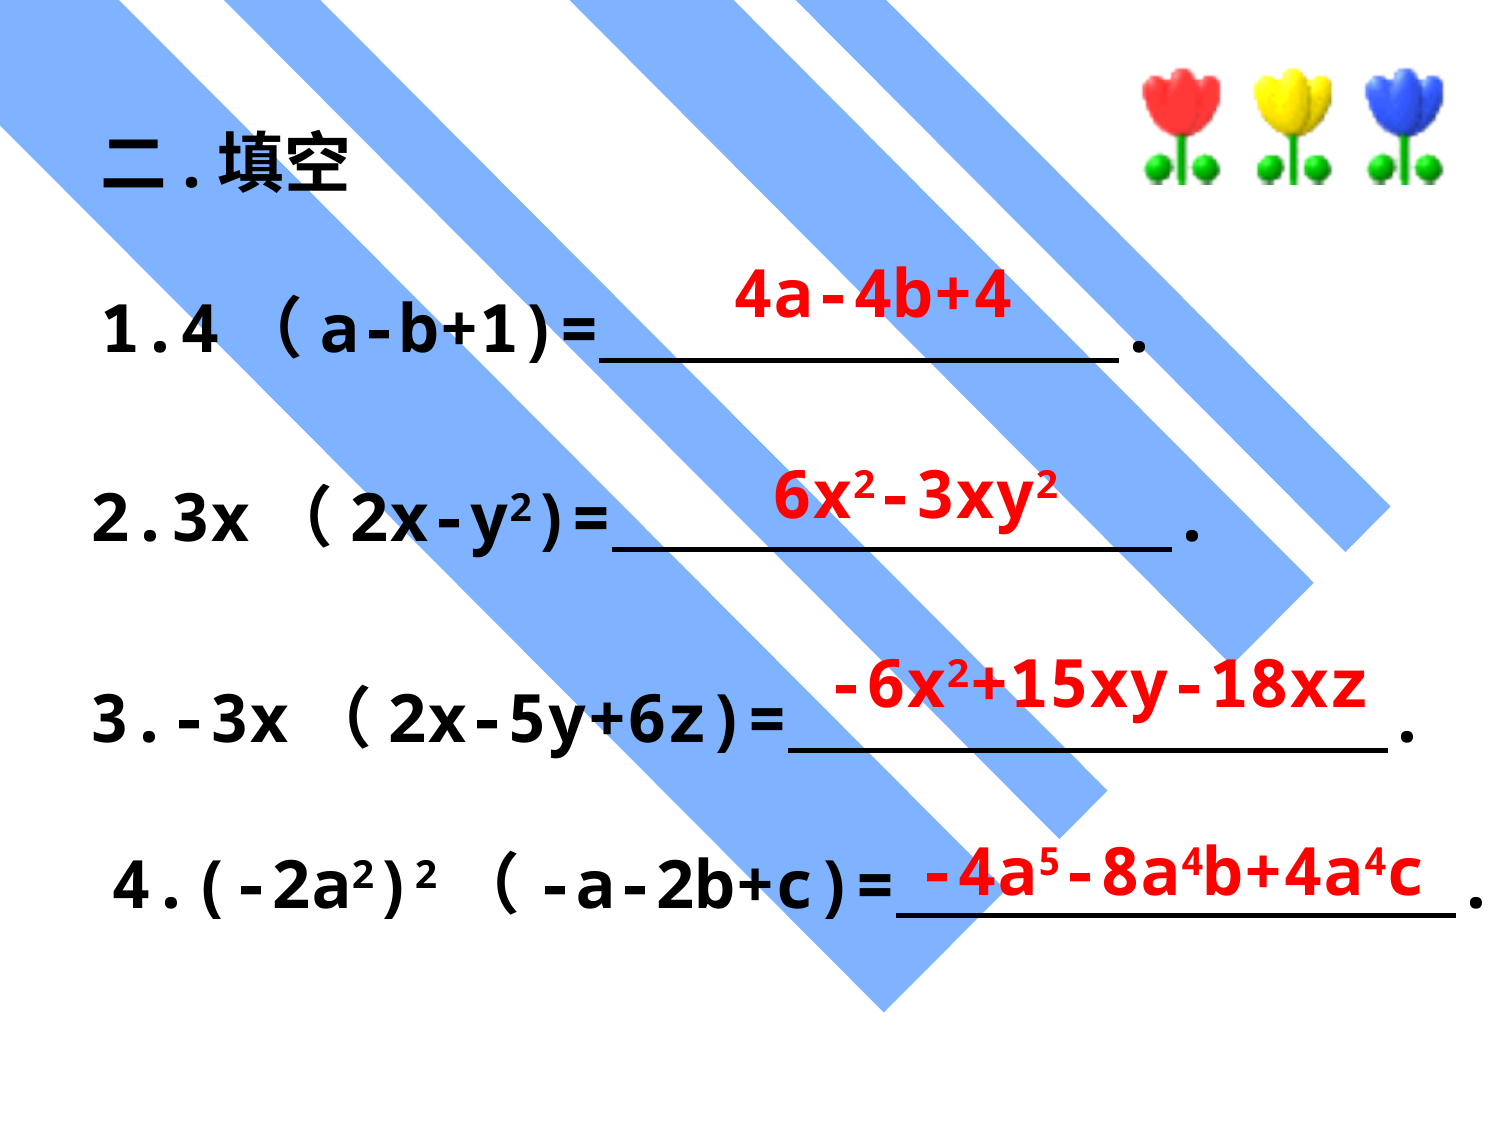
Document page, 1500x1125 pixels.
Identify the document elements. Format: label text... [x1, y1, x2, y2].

text_box 4.(-2a2)2（-a-2b+c)= . [96, 834, 1500, 929]
text_box 二.填空 [85, 113, 585, 209]
text_box 6x2-3xy2 [679, 444, 1152, 539]
text_box -6x2+15xy-18xz [811, 633, 1385, 728]
text_box 4a-4b+4 [655, 243, 1093, 339]
picture [1124, 62, 1463, 185]
text_box 1.4（a-b+1)= . [85, 278, 1174, 374]
text_box 3.-3x（2x-5y+6z)= . [74, 668, 1443, 764]
text_box 2.3x（2x-y2)= . [75, 467, 1227, 563]
text_box -4a5-8a4b+4a4c [832, 821, 1500, 917]
